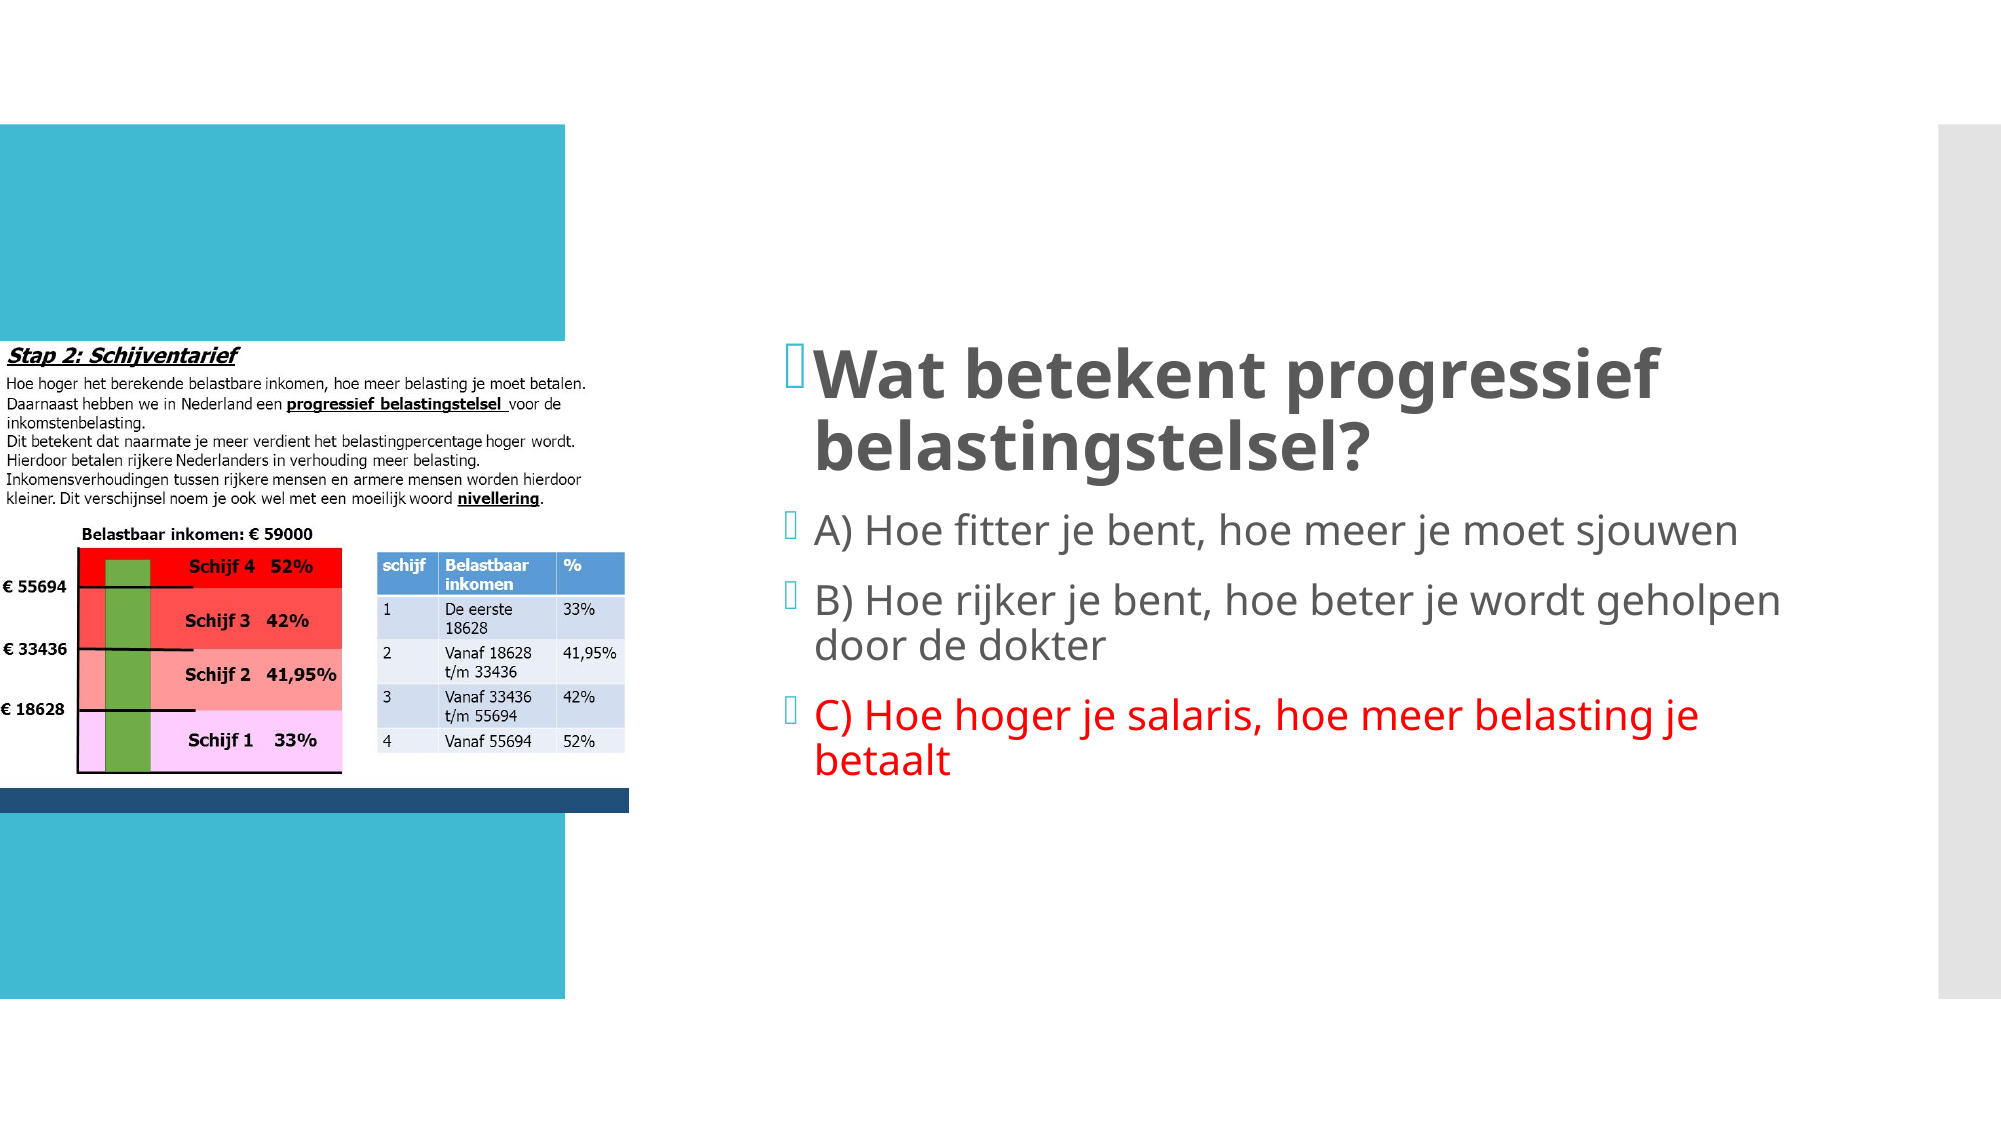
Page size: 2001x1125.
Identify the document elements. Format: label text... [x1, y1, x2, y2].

picture [0, 341, 629, 814]
list Wat betekent progressief belastingstelsel? A) Hoe fitter je bent, hoe meer je moet sjouwen B) Hoe rijker je bent, hoe beter je wordt geholpen door de dokter C) Hoe hoger je salaris, hoe meer belasting je betaalt [768, 142, 1835, 983]
